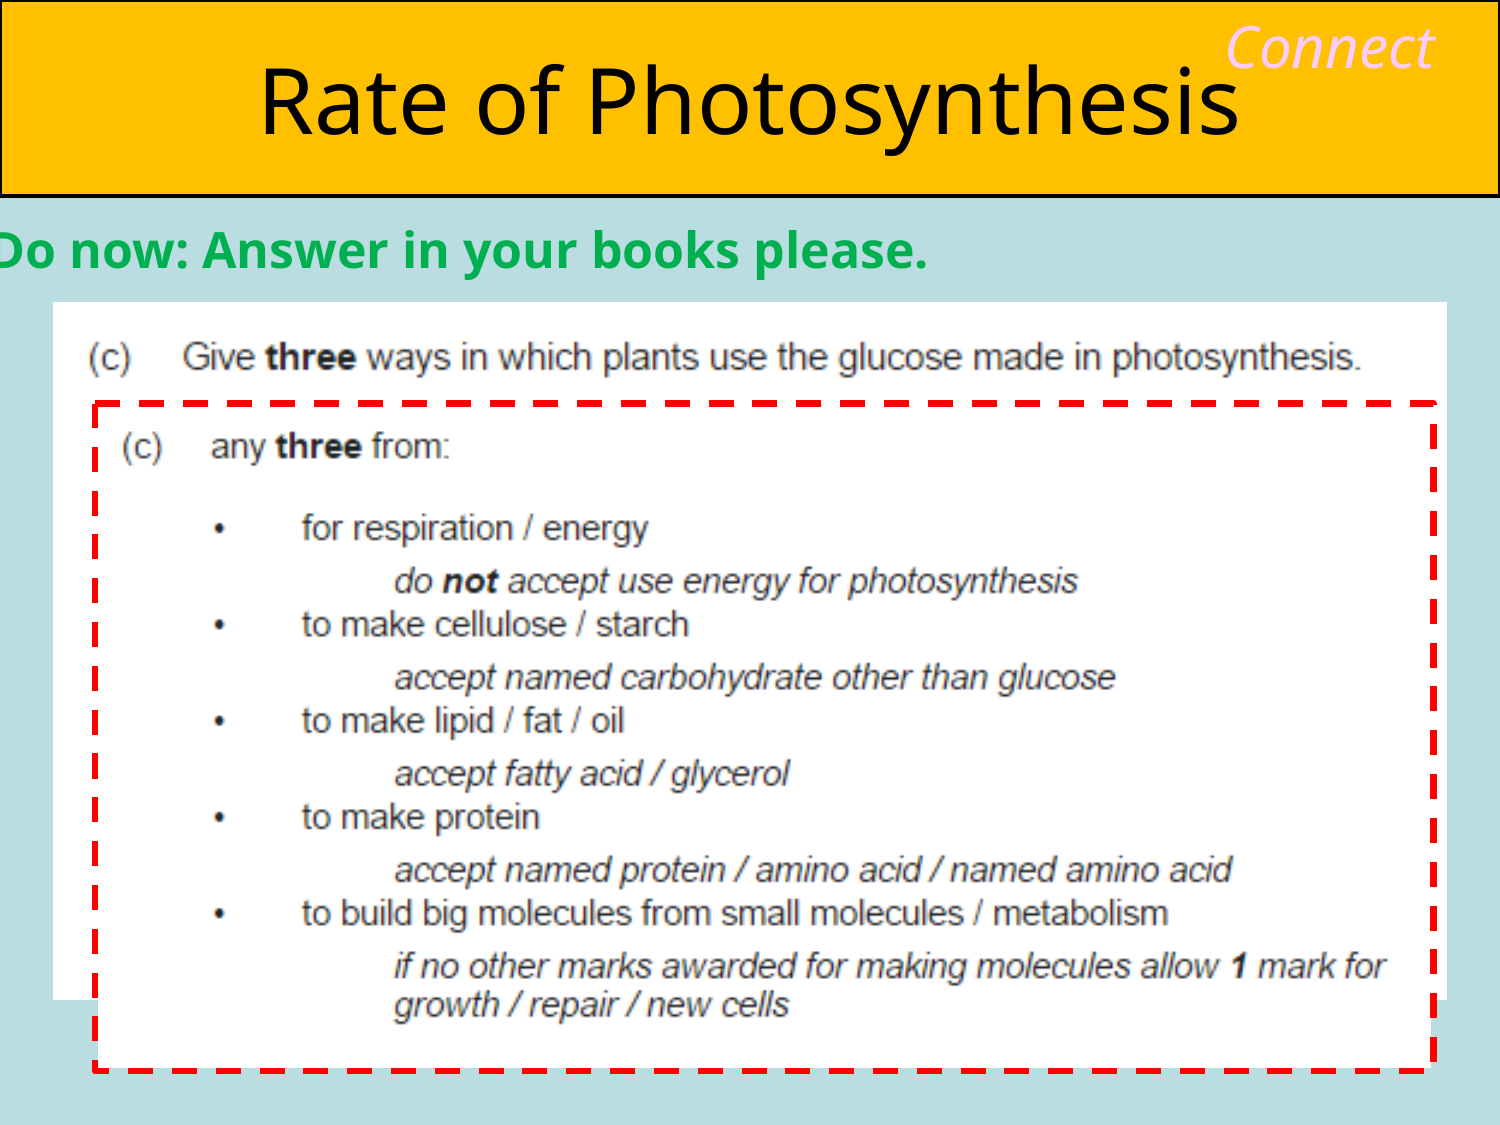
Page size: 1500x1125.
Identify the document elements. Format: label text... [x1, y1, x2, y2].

picture [52, 302, 1448, 1069]
text_box Connect [1209, 2, 1450, 88]
title Rate of Photosynthesis [0, 0, 1500, 198]
text_box Do now: Answer in your books please. [0, 210, 944, 286]
